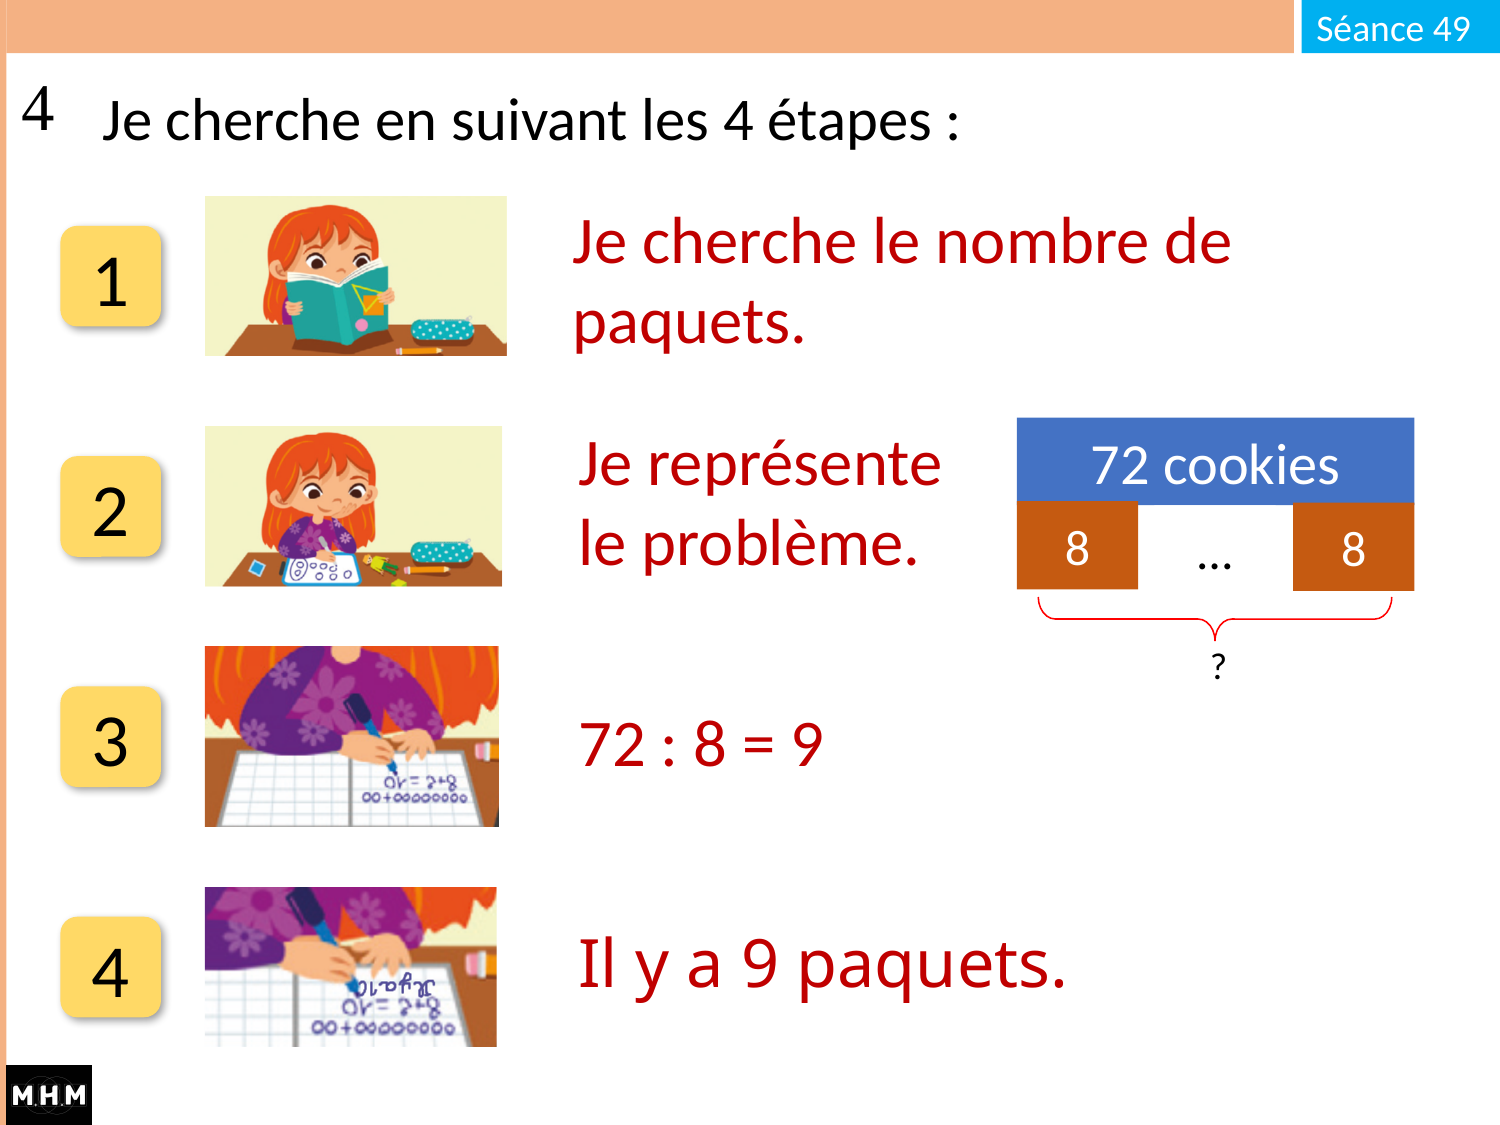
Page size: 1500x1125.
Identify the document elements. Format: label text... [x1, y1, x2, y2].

picture [6, 1065, 92, 1125]
text_box … [1152, 503, 1278, 596]
text_box 72 : 8 = 9 [563, 692, 1321, 787]
picture [204, 887, 497, 1047]
text_box 8 [1291, 501, 1416, 593]
text_box 3 [58, 684, 164, 790]
text_box 1 [58, 223, 164, 329]
text_box Il y a 9 paquets. [563, 913, 1415, 1009]
text_box 8 [1015, 499, 1140, 592]
picture [204, 645, 500, 828]
text_box Je représente le problème. [563, 411, 1415, 587]
text_box ? [1043, 634, 1394, 694]
picture [204, 196, 515, 357]
text_box Je cherche le nombre de paquets. [558, 189, 1458, 365]
text_box 4 [58, 914, 164, 1020]
text_box [1037, 596, 1393, 634]
title Je cherche en suivant les 4 étapes : [88, 35, 1382, 161]
text_box 2 [58, 454, 164, 559]
text_box 72 cookies [1015, 415, 1416, 507]
picture [204, 426, 503, 587]
